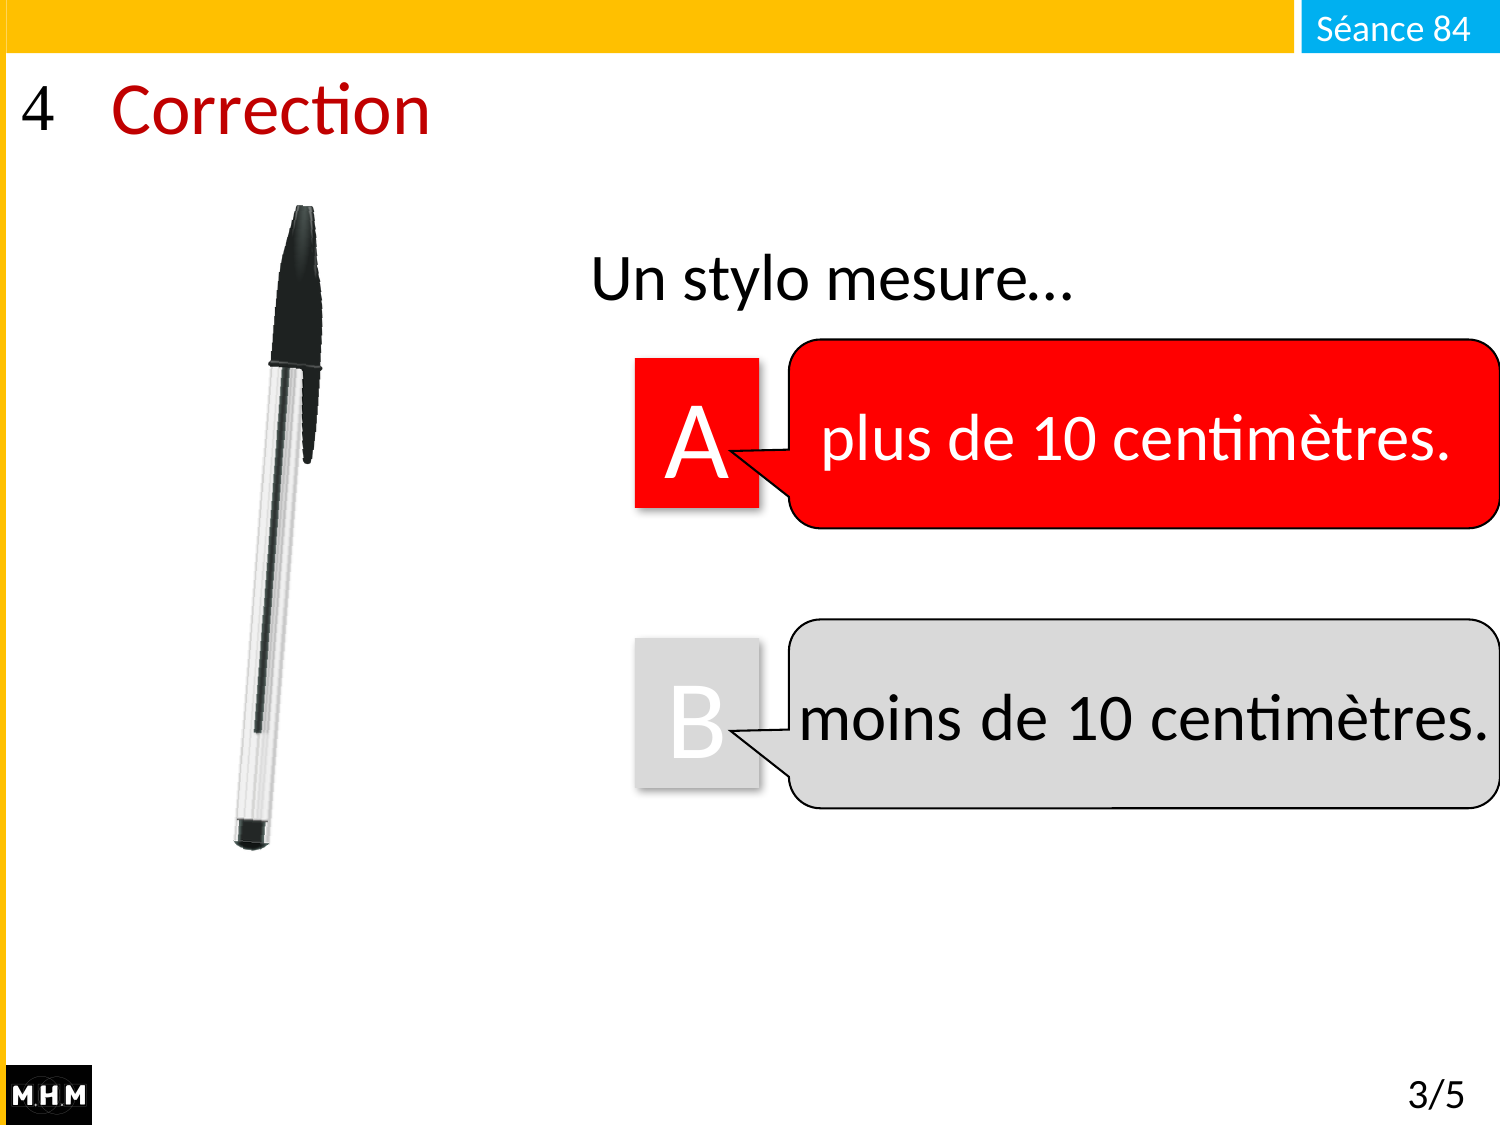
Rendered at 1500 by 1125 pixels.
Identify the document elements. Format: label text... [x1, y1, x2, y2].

picture [0, 366, 608, 691]
text_box moins de 10 centimètres. [727, 618, 1500, 810]
text_box B [634, 638, 760, 788]
picture [6, 1065, 92, 1125]
title Correction [96, 60, 1391, 160]
text_box plus de 10 centimètres. [727, 338, 1500, 530]
list 3/5 [1373, 1064, 1500, 1125]
text_box Un stylo mesure… [575, 235, 1500, 323]
text_box A [634, 358, 760, 508]
